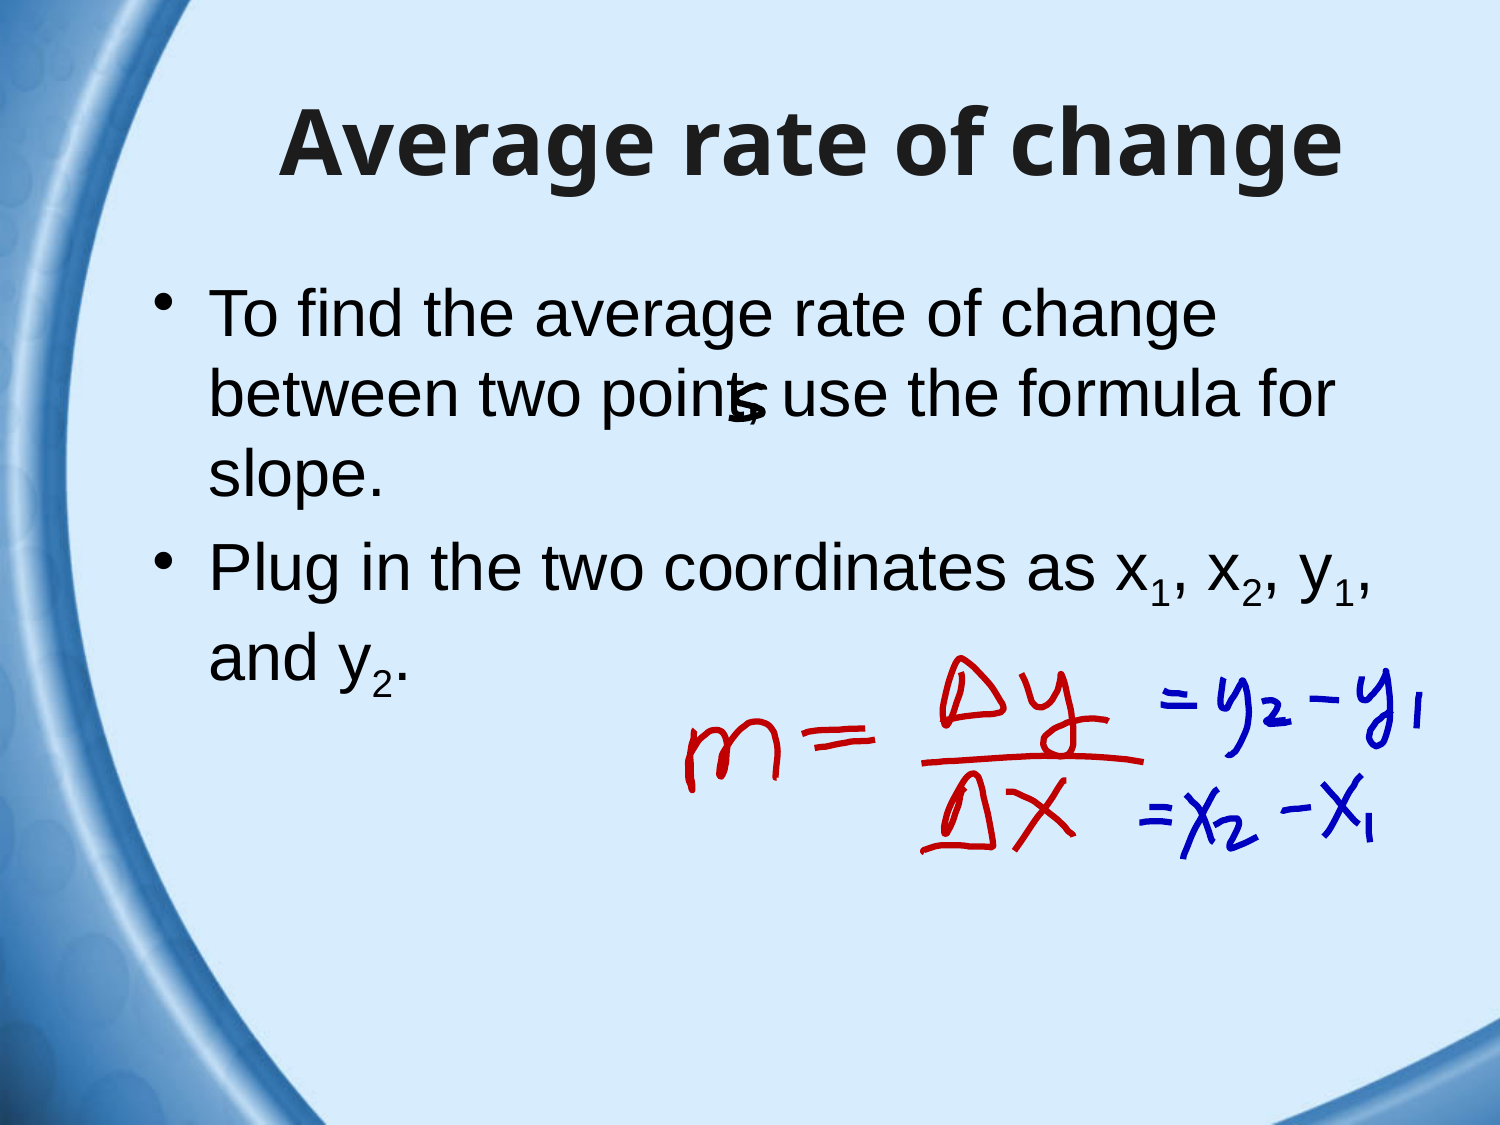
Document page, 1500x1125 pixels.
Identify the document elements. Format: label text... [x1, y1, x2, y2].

text_box [1005, 790, 1043, 813]
text_box [814, 738, 876, 749]
text_box [1342, 806, 1360, 825]
text_box [1213, 817, 1258, 850]
text_box [921, 755, 1144, 765]
text_box [801, 727, 866, 735]
list To find the average rate of change between two point, use the formula for slope. Plug in the two coordinates as x1, x2, y1, and y2. [137, 262, 1488, 1006]
text_box [1268, 718, 1292, 725]
text_box [1013, 779, 1067, 852]
text_box [1358, 670, 1393, 748]
text_box [1281, 806, 1312, 812]
text_box [1202, 818, 1215, 843]
text_box [1415, 691, 1421, 729]
text_box [687, 720, 779, 791]
text_box [1160, 703, 1198, 707]
text_box [728, 384, 765, 420]
text_box [1261, 699, 1286, 723]
picture [0, 0, 1500, 1125]
text_box [1163, 689, 1188, 696]
text_box [941, 657, 1005, 727]
text_box [922, 772, 994, 853]
text_box [1041, 809, 1075, 837]
text_box [1139, 820, 1172, 824]
text_box [1185, 793, 1202, 818]
text_box [1219, 677, 1250, 756]
text_box [1321, 782, 1342, 806]
text_box [1367, 812, 1371, 843]
title Average rate of change [137, 44, 1488, 233]
text_box [1323, 774, 1363, 838]
text_box [1020, 673, 1109, 755]
text_box [1149, 806, 1173, 810]
text_box [1182, 788, 1219, 860]
